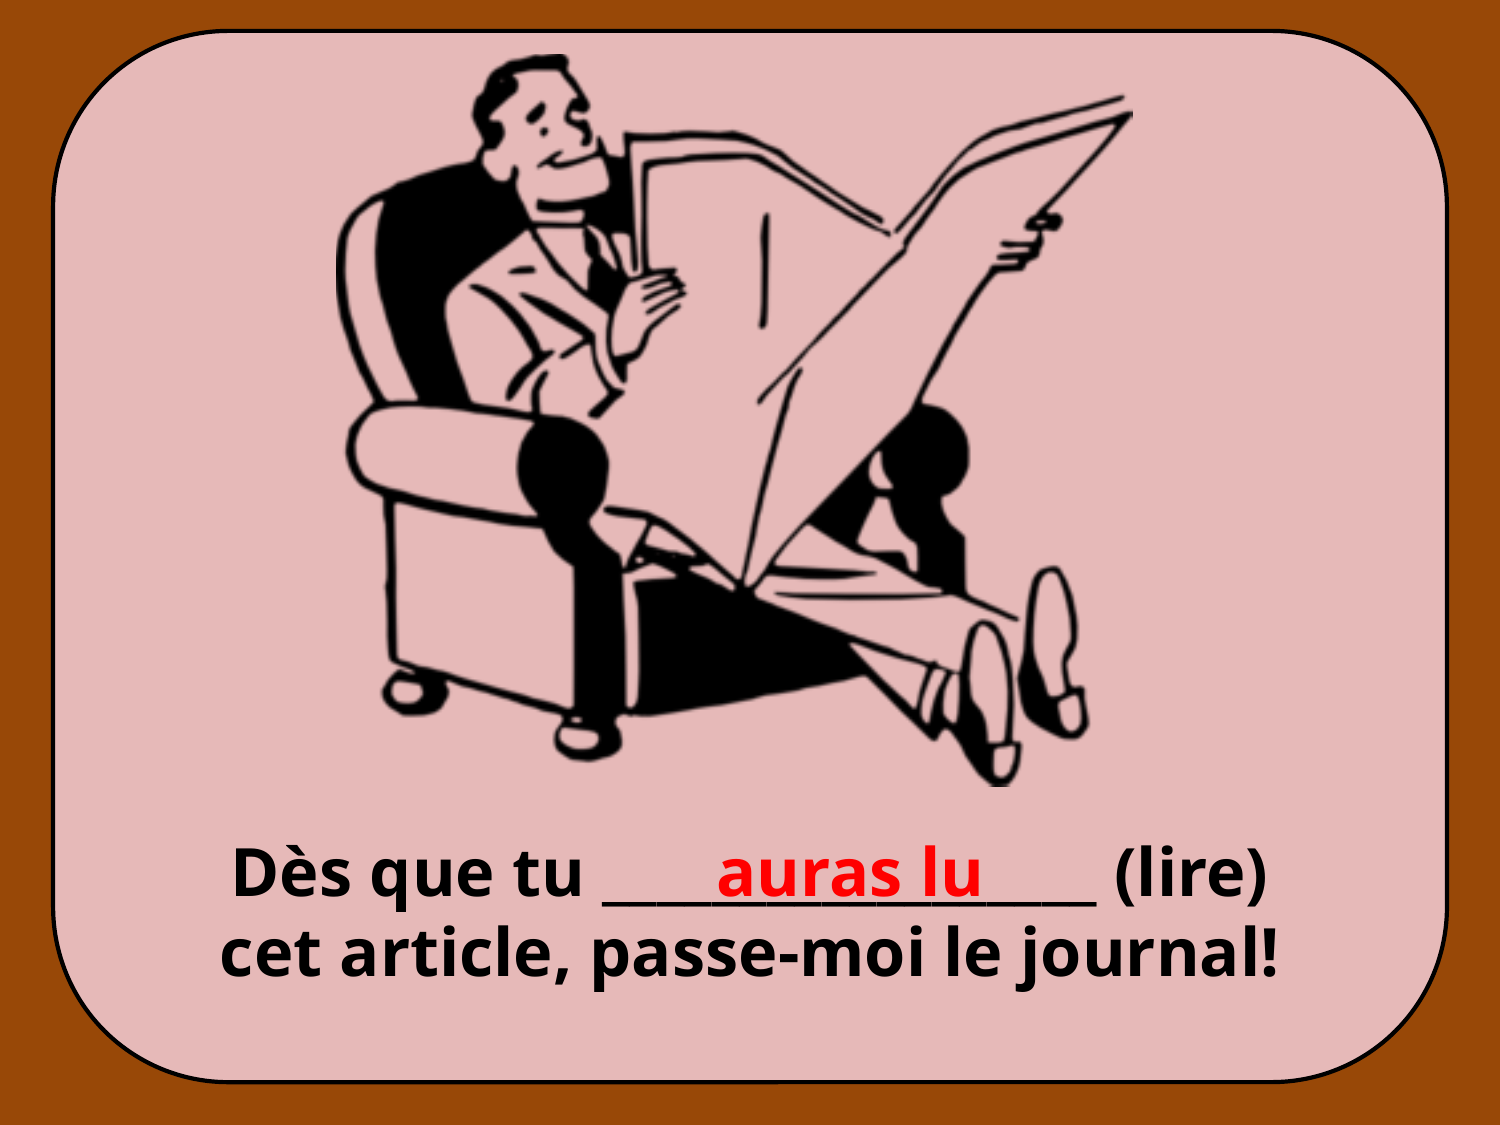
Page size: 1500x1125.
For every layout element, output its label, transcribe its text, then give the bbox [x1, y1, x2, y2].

picture [336, 54, 1133, 788]
text_box Dès que tu __________________ (lire) cet article, passe-moi le journal! [53, 822, 1447, 997]
text_box [50, 28, 1450, 934]
text_box auras lu [525, 822, 1176, 917]
text_box [75, 997, 1425, 1085]
